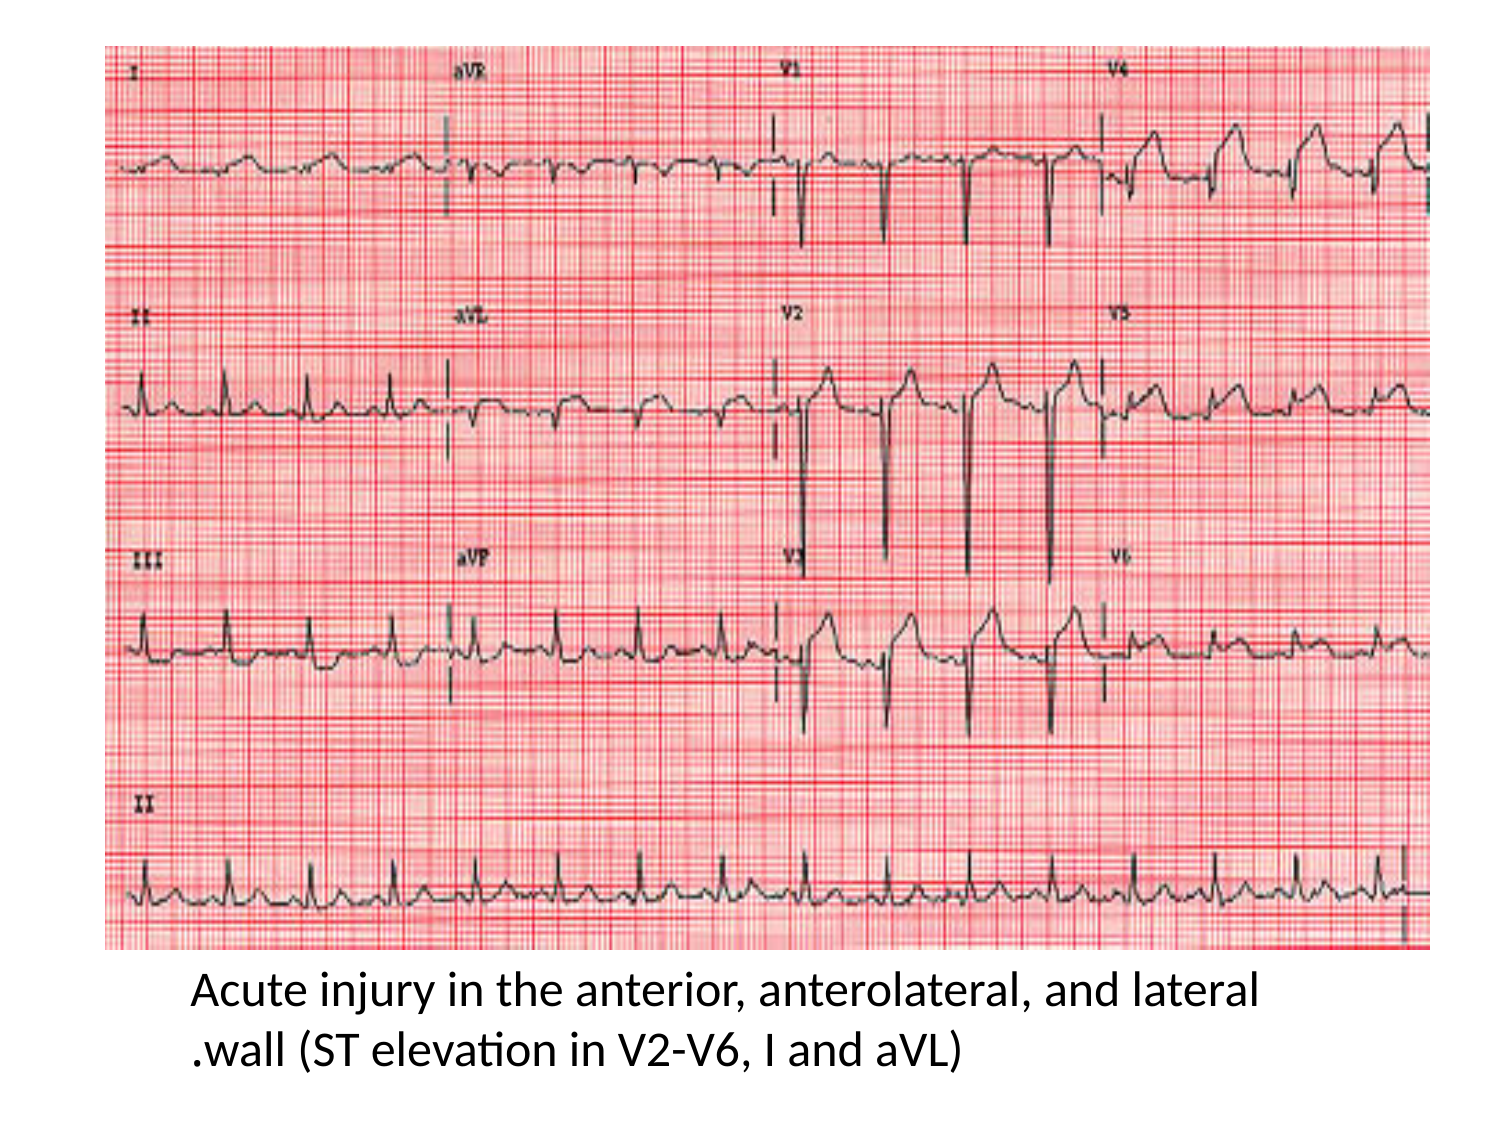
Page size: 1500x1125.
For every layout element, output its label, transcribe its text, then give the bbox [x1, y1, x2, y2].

picture [105, 46, 1430, 950]
text_box Acute injury in the anterior, anterolateral, and lateral wall (ST elevation in V2-V6, I and aVL). [175, 958, 1313, 1084]
